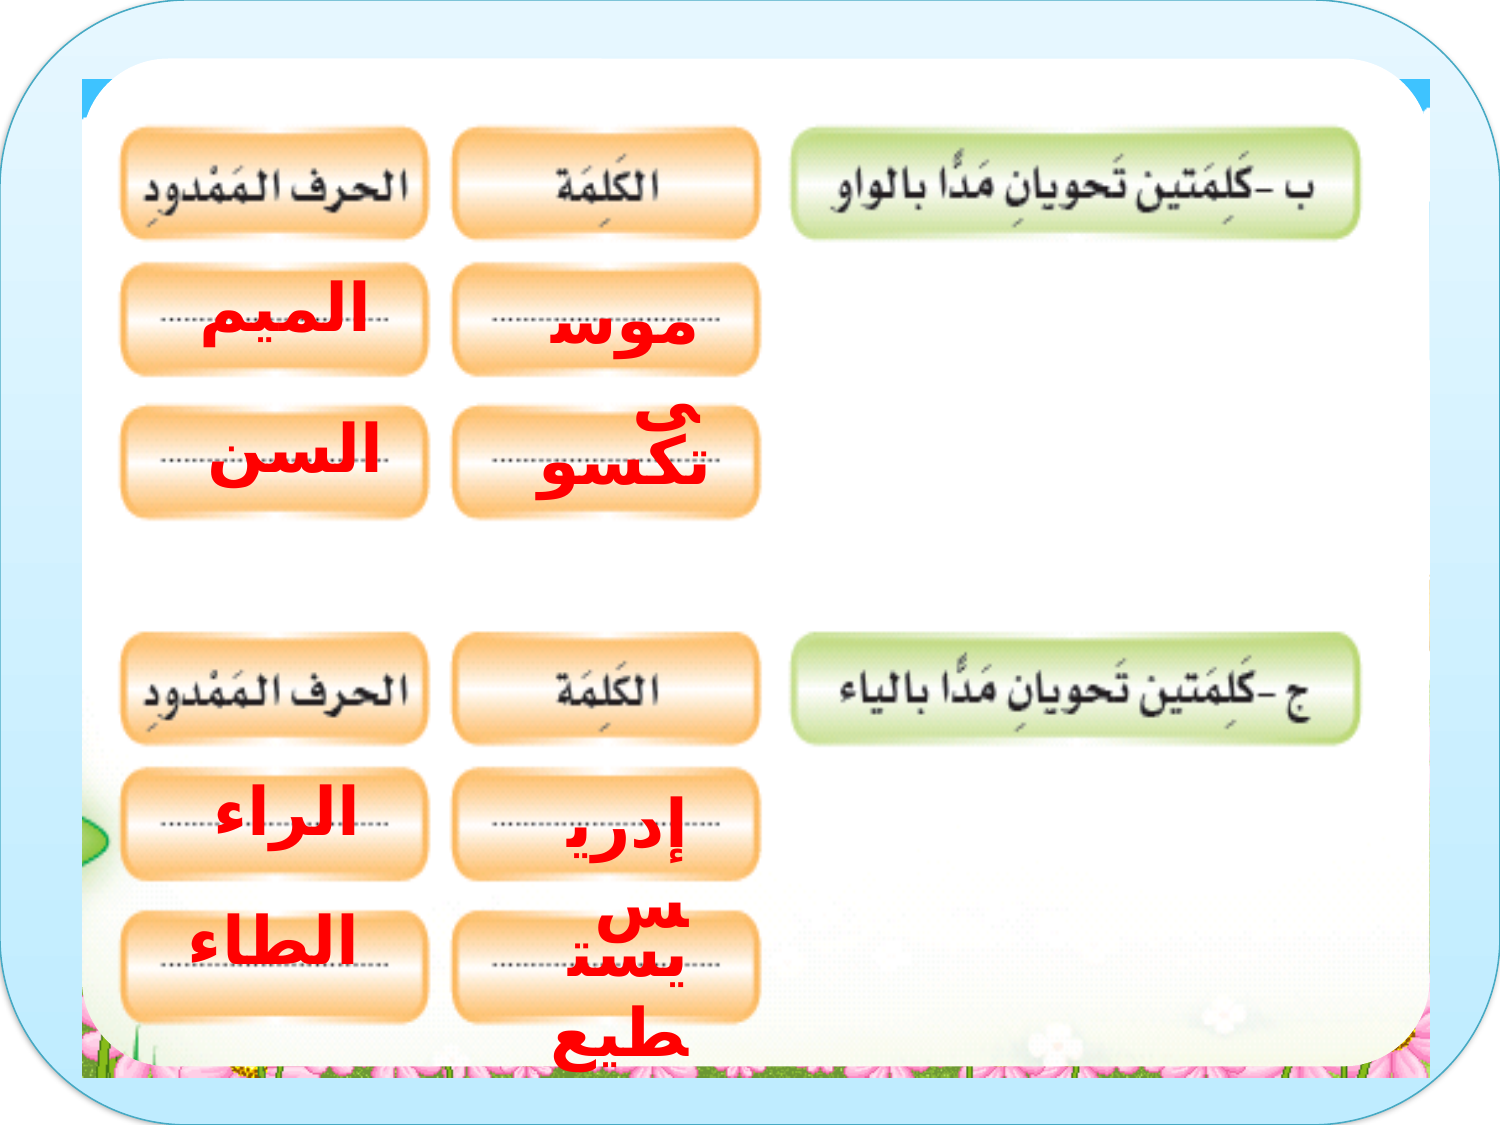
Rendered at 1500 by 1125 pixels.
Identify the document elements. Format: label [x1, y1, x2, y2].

text_box [0, 0, 1500, 1125]
picture [81, 58, 1430, 1079]
